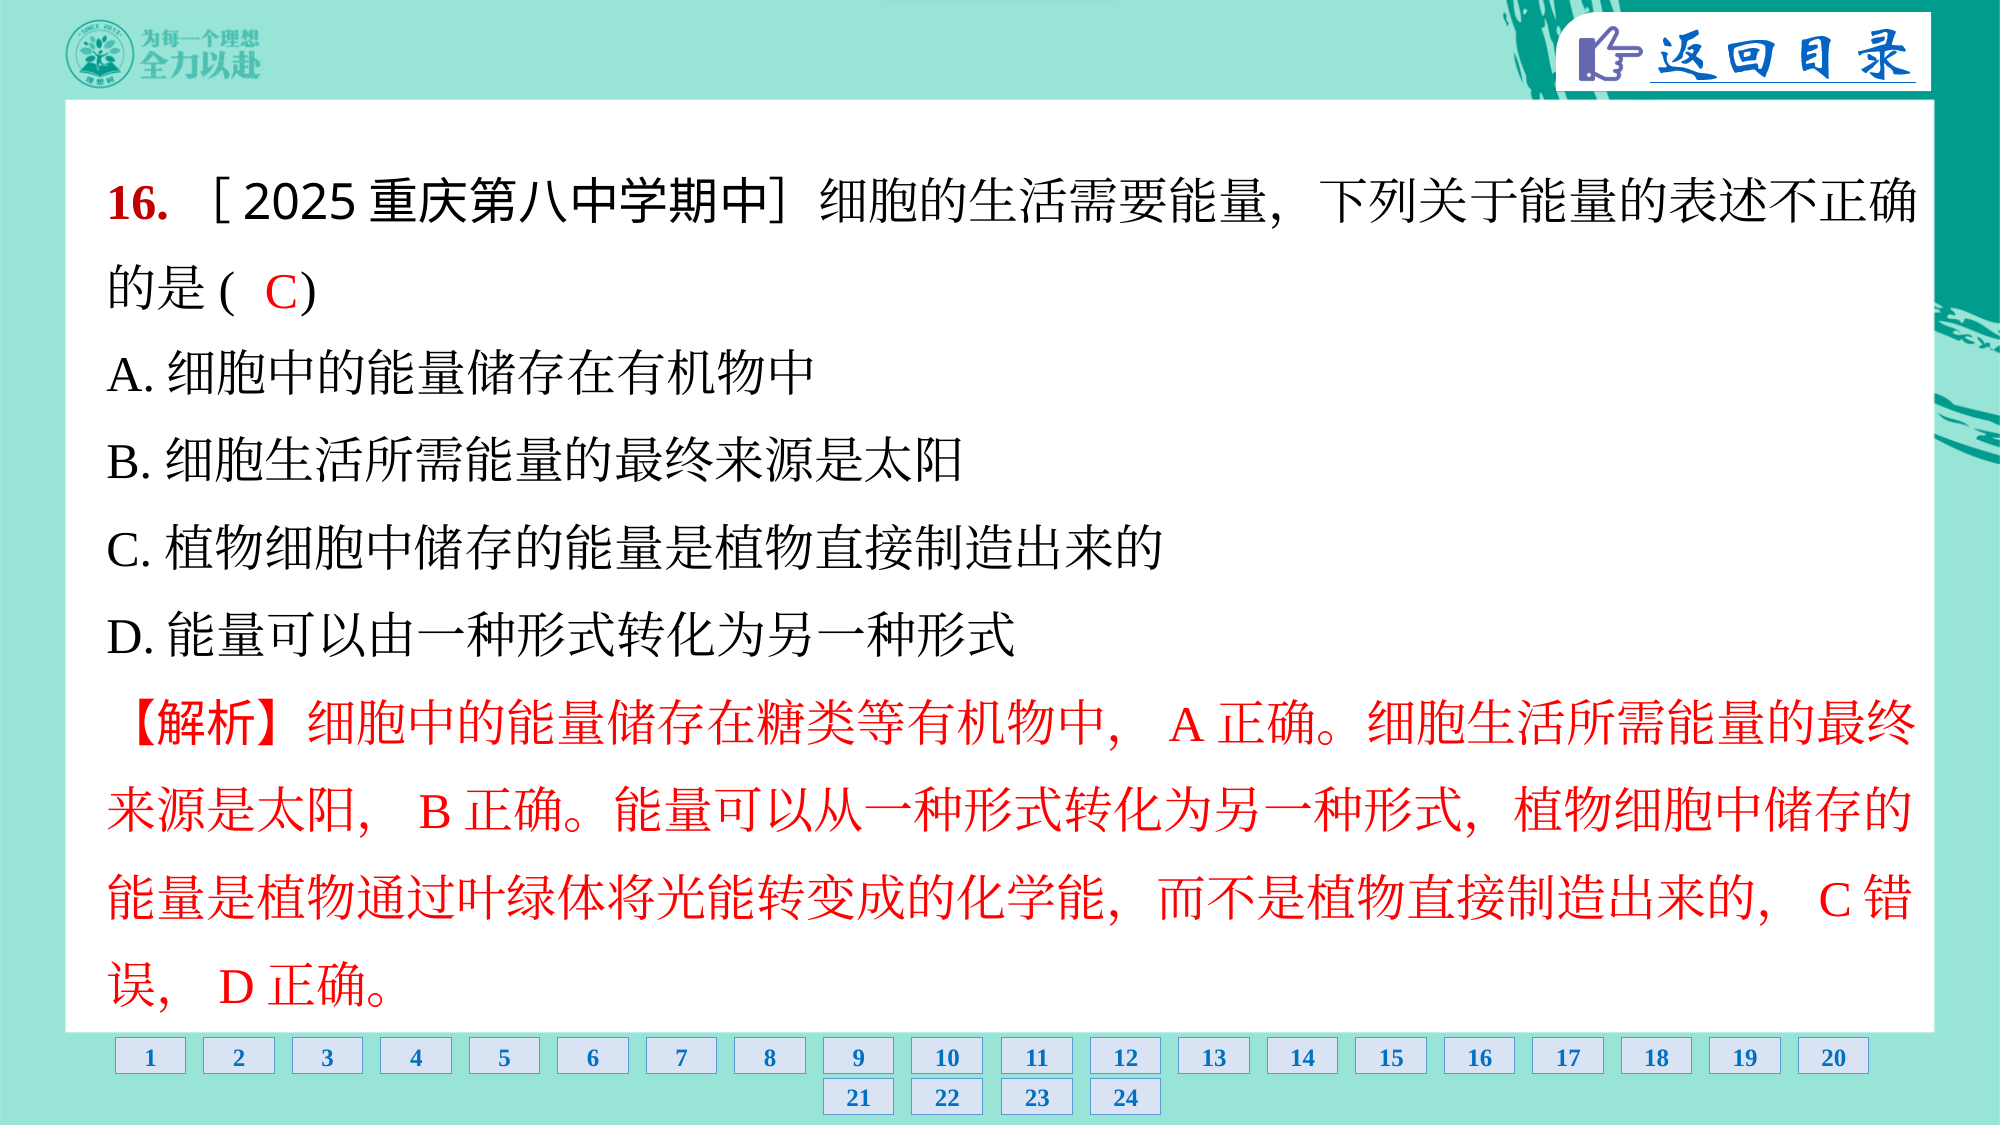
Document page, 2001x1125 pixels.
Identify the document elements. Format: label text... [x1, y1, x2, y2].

text_box C [246, 230, 317, 313]
picture [0, 0, 2000, 1125]
text_box A.细胞中的能量储存在有机物中 B.细胞生活所需能量的最终来源是太阳 C.植物细胞中储存的能量是植物直接制造出来的 D.能量可以由一种形式转化为另一种形式 [106, 313, 1895, 663]
text_box 16.［2025重庆第八中学期中］细胞的生活需要能量，下列关于能量的表述不正确 的是( ) [106, 141, 1895, 313]
text_box 【解析】细胞中的能量储存在糖类等有机物中，A正确。细胞生活所需能量的最终 来源是太阳，B正确。能量可以从一种形式转化为另一种形式，植物细胞中储存的 能量是植物通过叶绿体将光能转变成的化学能，而不是植物直接制造出来的，C错 误，D正确。 [106, 663, 1895, 1014]
